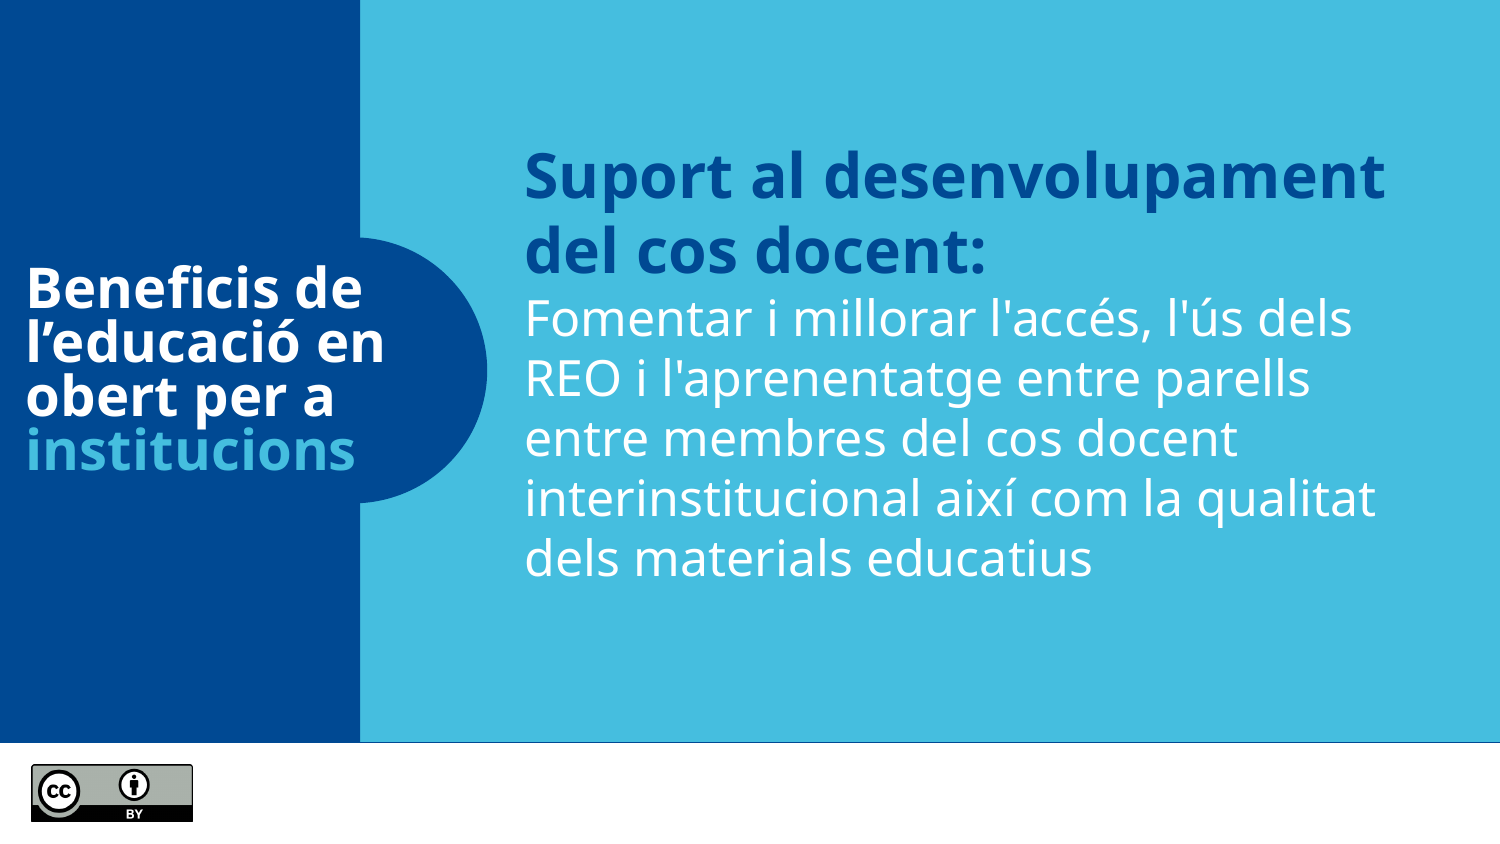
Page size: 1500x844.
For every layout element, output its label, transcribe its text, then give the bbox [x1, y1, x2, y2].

text_box [295, 237, 410, 250]
picture [31, 764, 193, 822]
text_box [0, 0, 361, 742]
text_box [425, 258, 488, 483]
text_box Beneficis de l’educació en obert per a institucions [10, 250, 425, 497]
text_box Suport al desenvolupament del cos docent: Fomentar i millorar l'accés, l'ús dels REO i l'aprenentatge entre parells entre membres del cos docent interinstitucional així com la qualitat dels materials educatius [509, 121, 1452, 662]
text_box [0, 750, 1500, 844]
text_box [311, 497, 394, 504]
